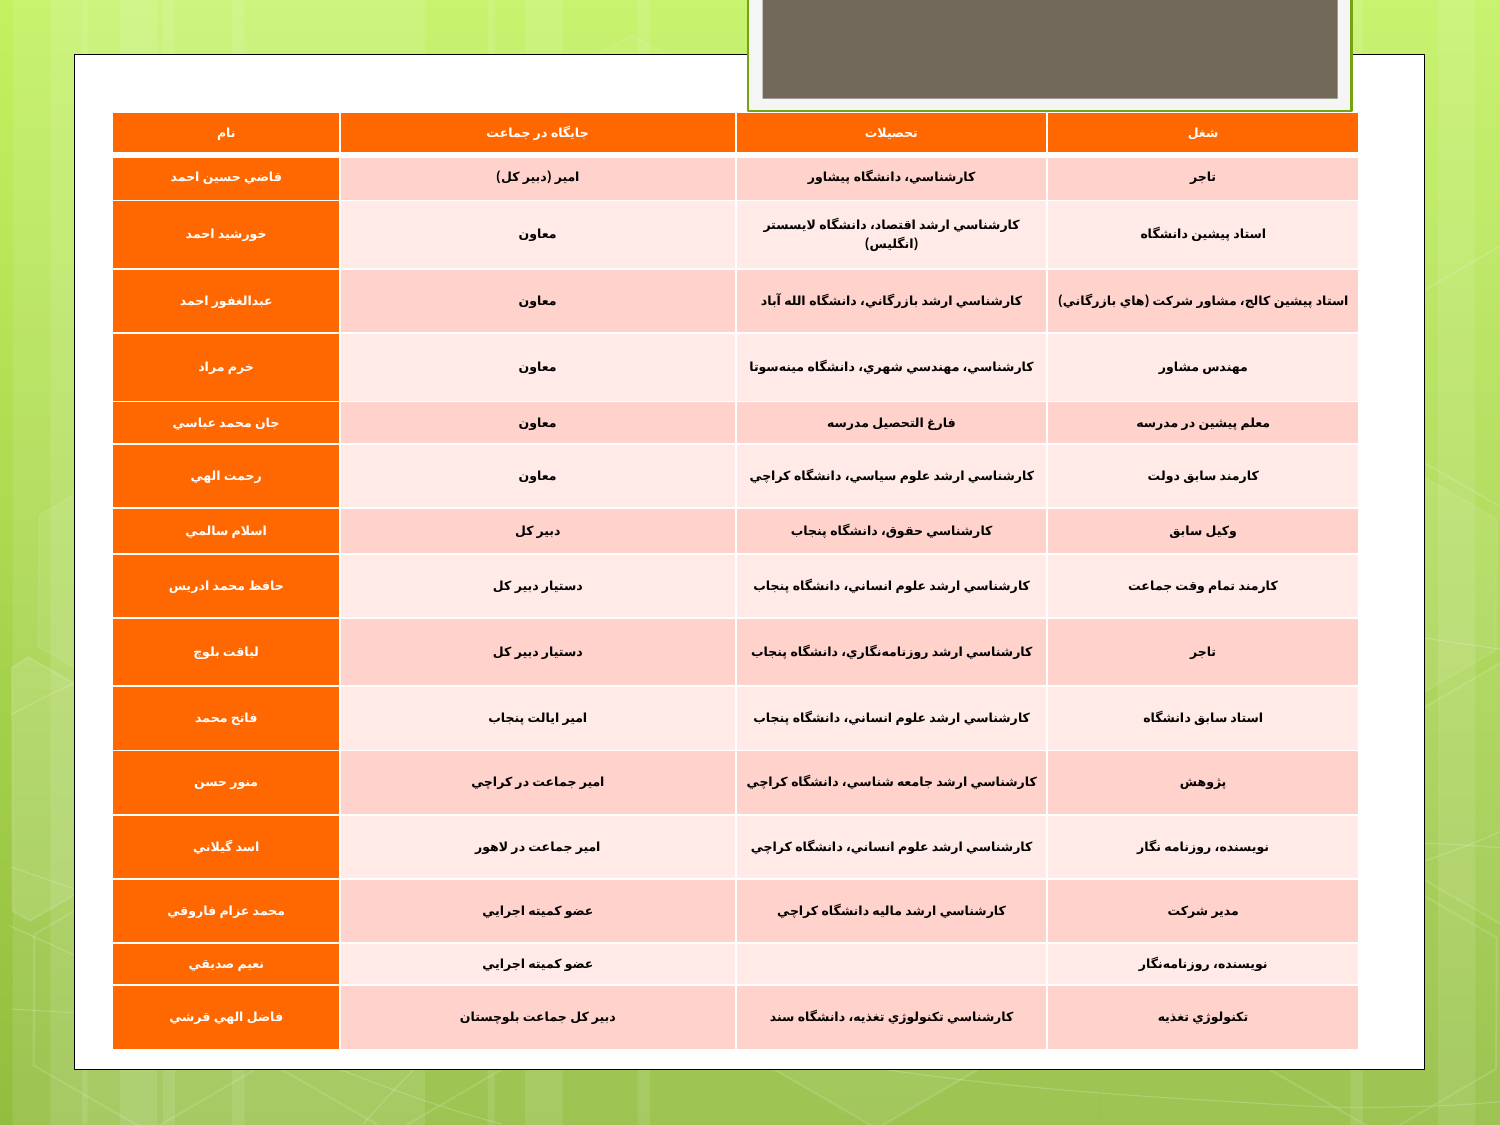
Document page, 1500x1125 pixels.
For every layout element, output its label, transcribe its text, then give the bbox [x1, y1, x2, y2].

table_cell امير (دبير کل) [341, 158, 735, 200]
table_cell معاون [341, 445, 735, 507]
table_cell کارشناسي تکنولوژي تغذيه، دانشگاه سند [737, 986, 1046, 1049]
table_cell فارغ التحصيل مدرسه [737, 402, 1046, 443]
table_cell خورشيد احمد [113, 201, 339, 268]
table_cell حافظ محمد ادريس [113, 555, 339, 617]
table_cell اسد گيلاني [113, 816, 339, 878]
table_cell استاد پيشين کالج، مشاور شرکت (هاي بازرگاني) [1048, 270, 1358, 332]
table_cell معلم پيشين در مدرسه [1048, 402, 1358, 443]
table_cell پژوهش [1048, 751, 1358, 814]
table_header جايگاه در جماعت [341, 113, 735, 152]
table_cell خرم مراد [113, 334, 339, 401]
table_cell نويسنده، روزنامه‌نگار [1048, 944, 1358, 984]
table_cell امير جماعت در کراچي [341, 751, 735, 814]
table_cell معاون [341, 402, 735, 443]
table_cell استاد پيشين دانشگاه [1048, 201, 1358, 268]
table_header شغل [1048, 113, 1358, 152]
table_cell تاجر [1048, 158, 1358, 200]
table_cell کارشناسي ارشد ماليه دانشگاه کراچي [737, 880, 1046, 942]
table_cell عضو کميته اجرايي [341, 880, 735, 942]
table_cell رحمت الهي [113, 445, 339, 507]
table_cell تاجر [1048, 619, 1358, 685]
table_cell معاون [341, 270, 735, 332]
table_cell لياقت بلوچ [113, 619, 339, 685]
table_cell کارمند سابق دولت [1048, 445, 1358, 507]
table_cell کارمند تمام وقت جماعت [1048, 555, 1358, 617]
table_cell جان محمد عباسي [113, 402, 339, 443]
table_cell مهندس مشاور [1048, 334, 1358, 401]
table_cell معاون [341, 201, 735, 268]
table_cell کارشناسي ارشد علوم انساني، دانشگاه پنجاب [737, 555, 1046, 617]
table_cell کارشناسي، مهندسي شهري، دانشگاه مينه‌سوتا [737, 334, 1046, 401]
table_cell [737, 944, 1046, 984]
table_cell تکنولوژي تغذيه [1048, 986, 1358, 1049]
table_cell عضو کميته اجرايي [341, 944, 735, 984]
table_header تحصيلات [737, 113, 1046, 152]
table_cell کارشناسي ارشد علوم انساني، دانشگاه کراچي [737, 816, 1046, 878]
table_cell کارشناسي ارشد جامعه شناسي، دانشگاه کراچي [737, 751, 1046, 814]
table_cell کارشناسي ارشد علوم انساني، دانشگاه پنجاب [737, 687, 1046, 750]
table_cell امير جماعت در لاهور [341, 816, 735, 878]
table_cell منور حسن [113, 751, 339, 814]
table_cell کارشناسي حقوق، دانشگاه پنجاب [737, 509, 1046, 553]
table_cell فاتح محمد [113, 687, 339, 750]
table_cell نعيم صديقي [113, 944, 339, 984]
table_cell کارشناسي، دانشگاه پيشاور [737, 158, 1046, 200]
table_cell قاضي حسين احمد [113, 158, 339, 200]
table_cell وکيل سابق [1048, 509, 1358, 553]
table_cell استاد سابق دانشگاه [1048, 687, 1358, 750]
table_cell عبدالغفور احمد [113, 270, 339, 332]
table_cell کارشناسي ارشد بازرگاني، دانشگاه الله آباد [737, 270, 1046, 332]
table_header نام [113, 113, 339, 152]
table_cell فاضل الهي قرشي [113, 986, 339, 1049]
table_cell دستيار دبير کل [341, 619, 735, 685]
table_cell کارشناسي ارشد اقتصاد، دانشگاه لايسستر (انگليس) [737, 201, 1046, 268]
table_cell مدير شرکت [1048, 880, 1358, 942]
table_cell دبير کل جماعت بلوچستان [341, 986, 735, 1049]
table_cell معاون [341, 334, 735, 401]
table_cell دستيار دبير کل [341, 555, 735, 617]
table_cell محمد عزام فاروقي [113, 880, 339, 942]
table_cell امير ايالت پنجاب [341, 687, 735, 750]
table_cell کارشناسي ارشد روزنامه‌نگاري، دانشگاه پنجاب [737, 619, 1046, 685]
table_cell کارشناسي ارشد علوم سياسي، دانشگاه کراچي [737, 445, 1046, 507]
table_cell دبير کل [341, 509, 735, 553]
table_cell اسلام سالمي [113, 509, 339, 553]
table_cell نويسنده، روزنامه نگار [1048, 816, 1358, 878]
